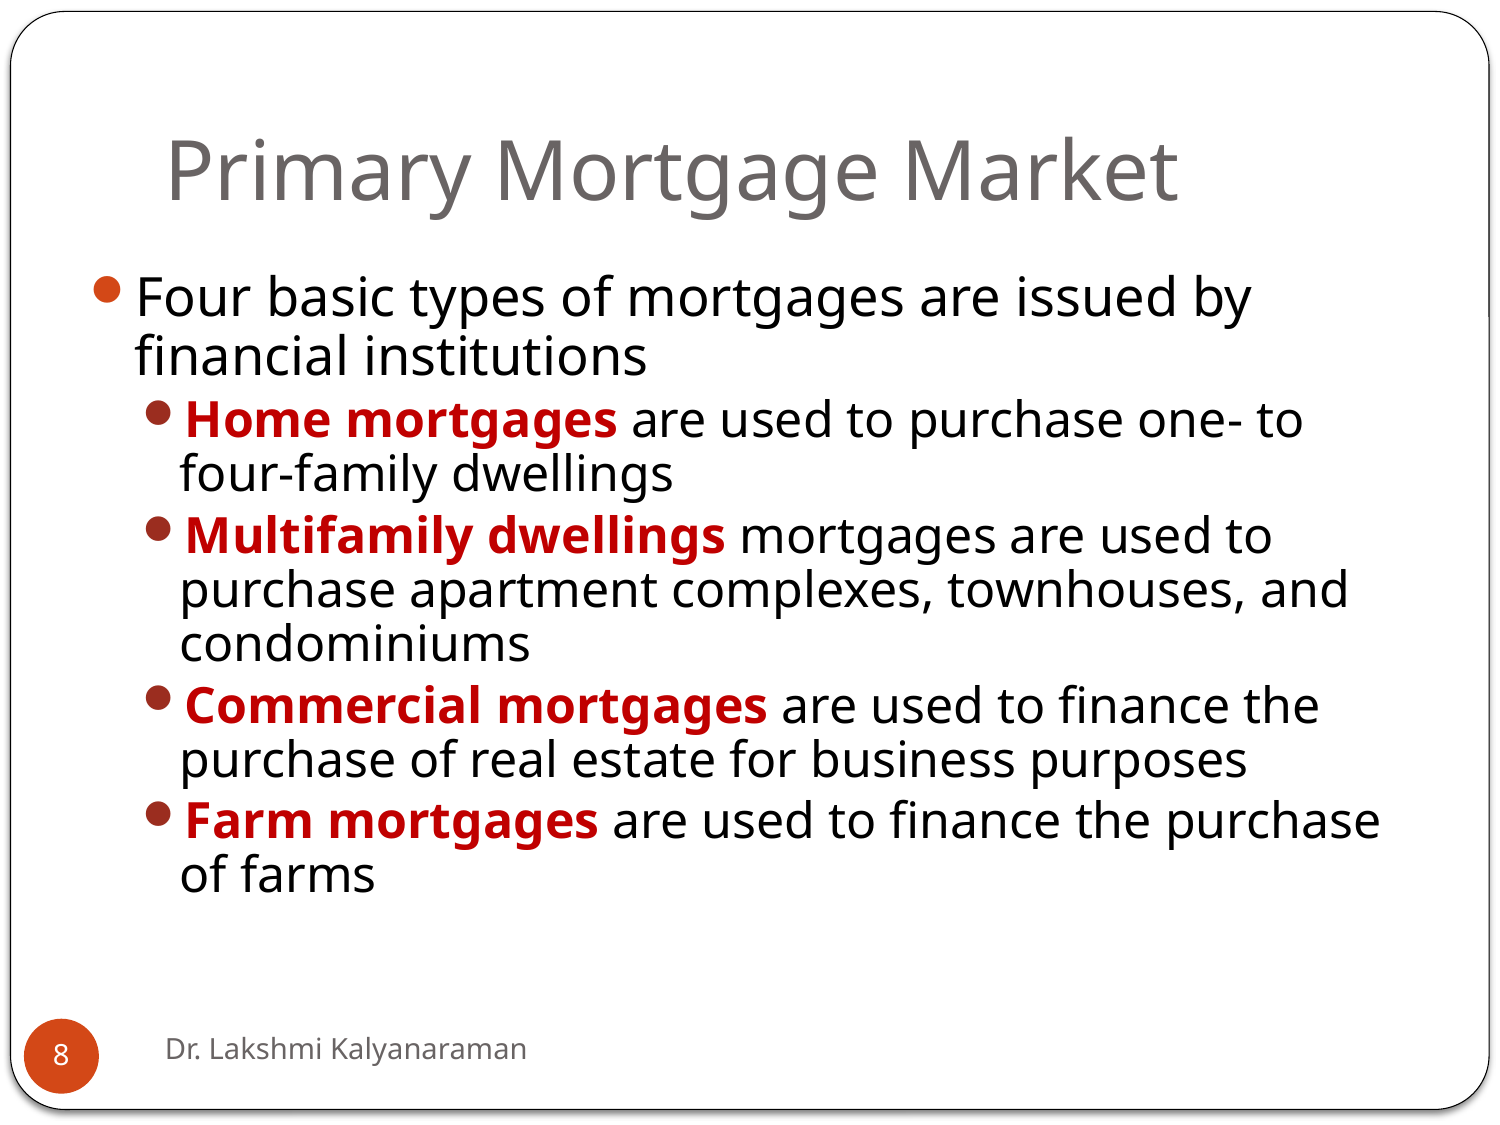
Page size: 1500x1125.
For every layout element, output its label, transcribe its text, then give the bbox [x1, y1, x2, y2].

slide_number 8 [23, 1018, 99, 1094]
title Primary Mortgage Market [150, 45, 1425, 233]
list Four basic types of mortgages are issued by financial institutions Home mortgages are used to purchase one- to four-family dwellings Multifamily dwellings mortgages are used to purchase apartment complexes, townhouses, and condominiums Commercial mortgages are used to finance the purchase of real estate for business purposes Farm mortgages are used to finance the purchase of farms [75, 262, 1425, 1038]
footer Dr. Lakshmi Kalyanaraman [150, 1012, 800, 1088]
